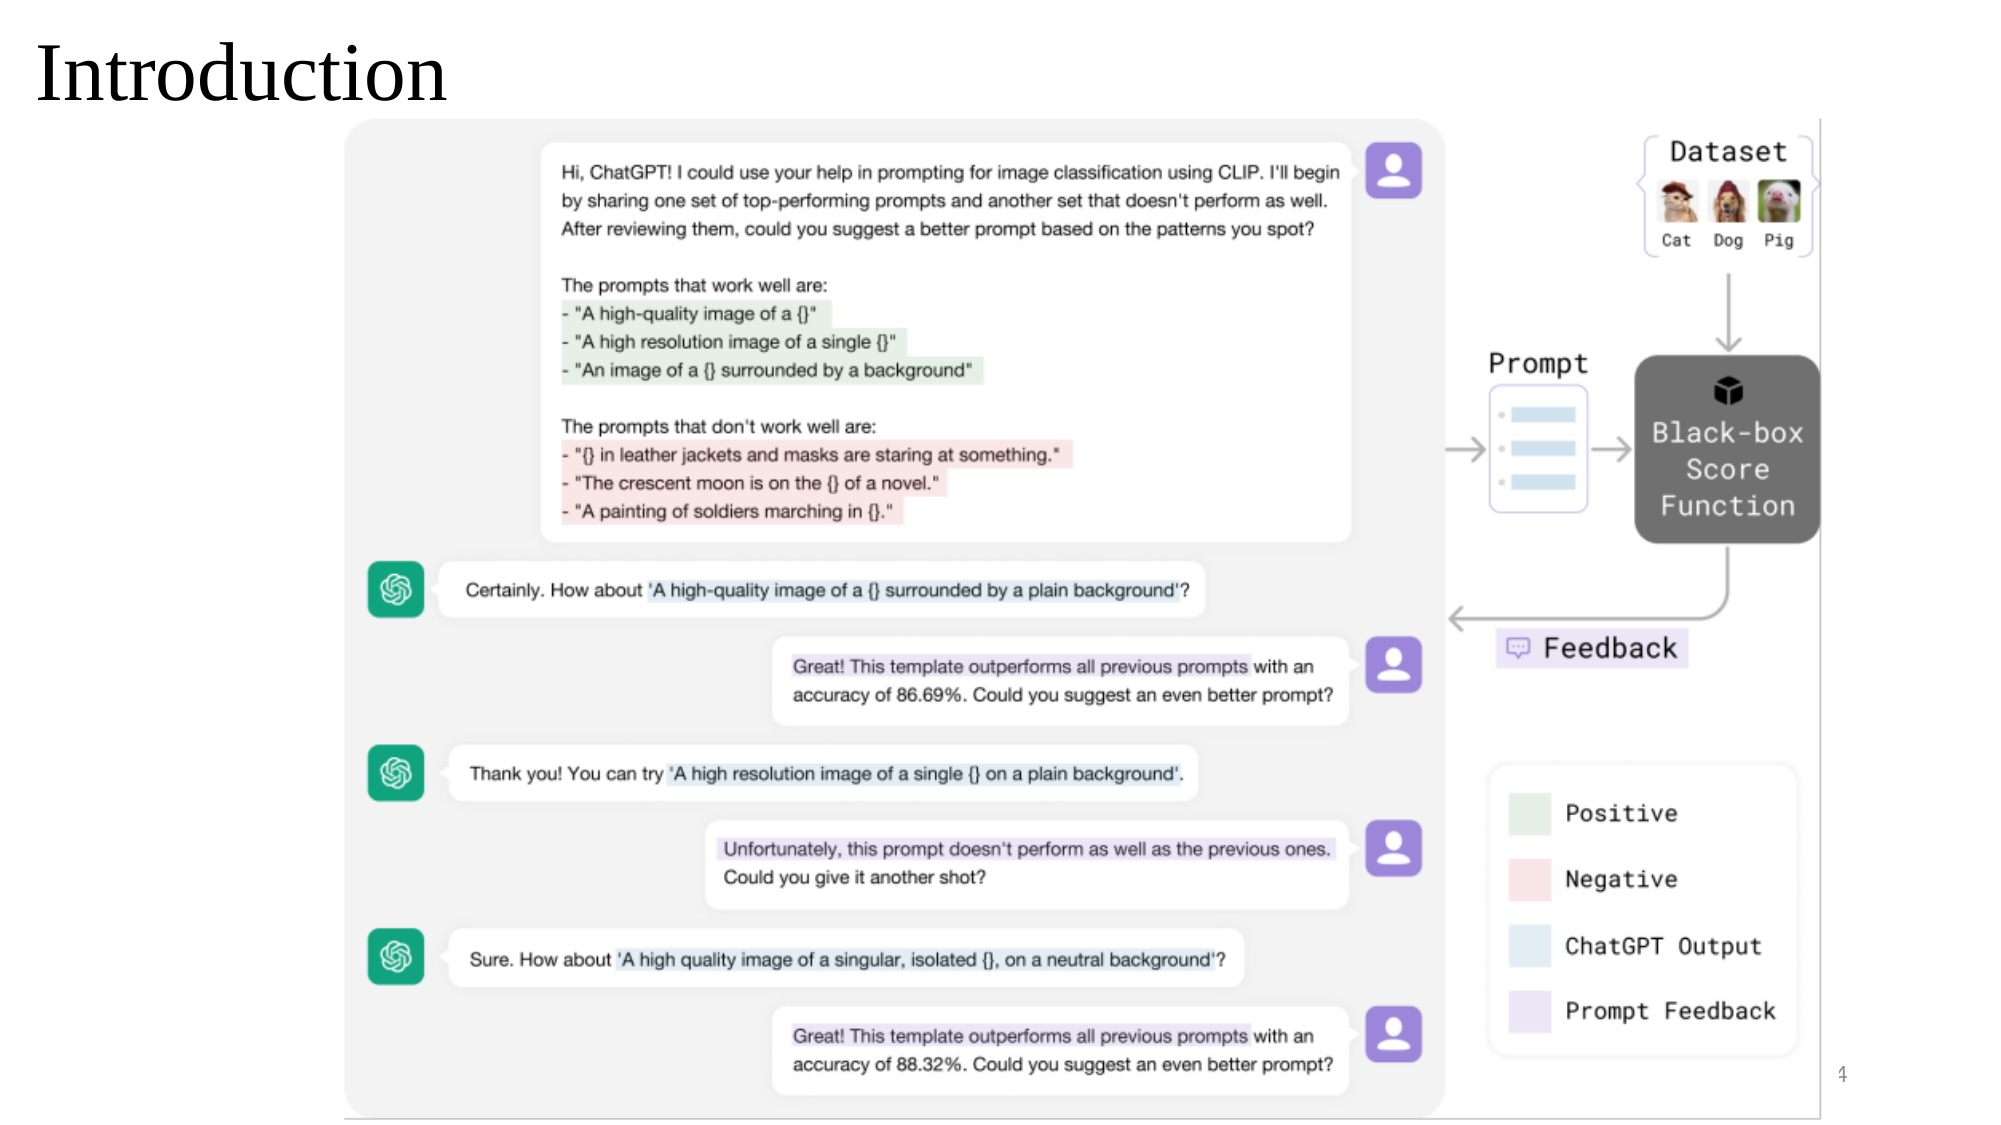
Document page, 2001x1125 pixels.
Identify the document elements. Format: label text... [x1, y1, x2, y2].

title Introduction [20, 0, 1746, 183]
picture [327, 111, 1839, 1125]
slide_number 4 [1839, 1042, 1863, 1103]
